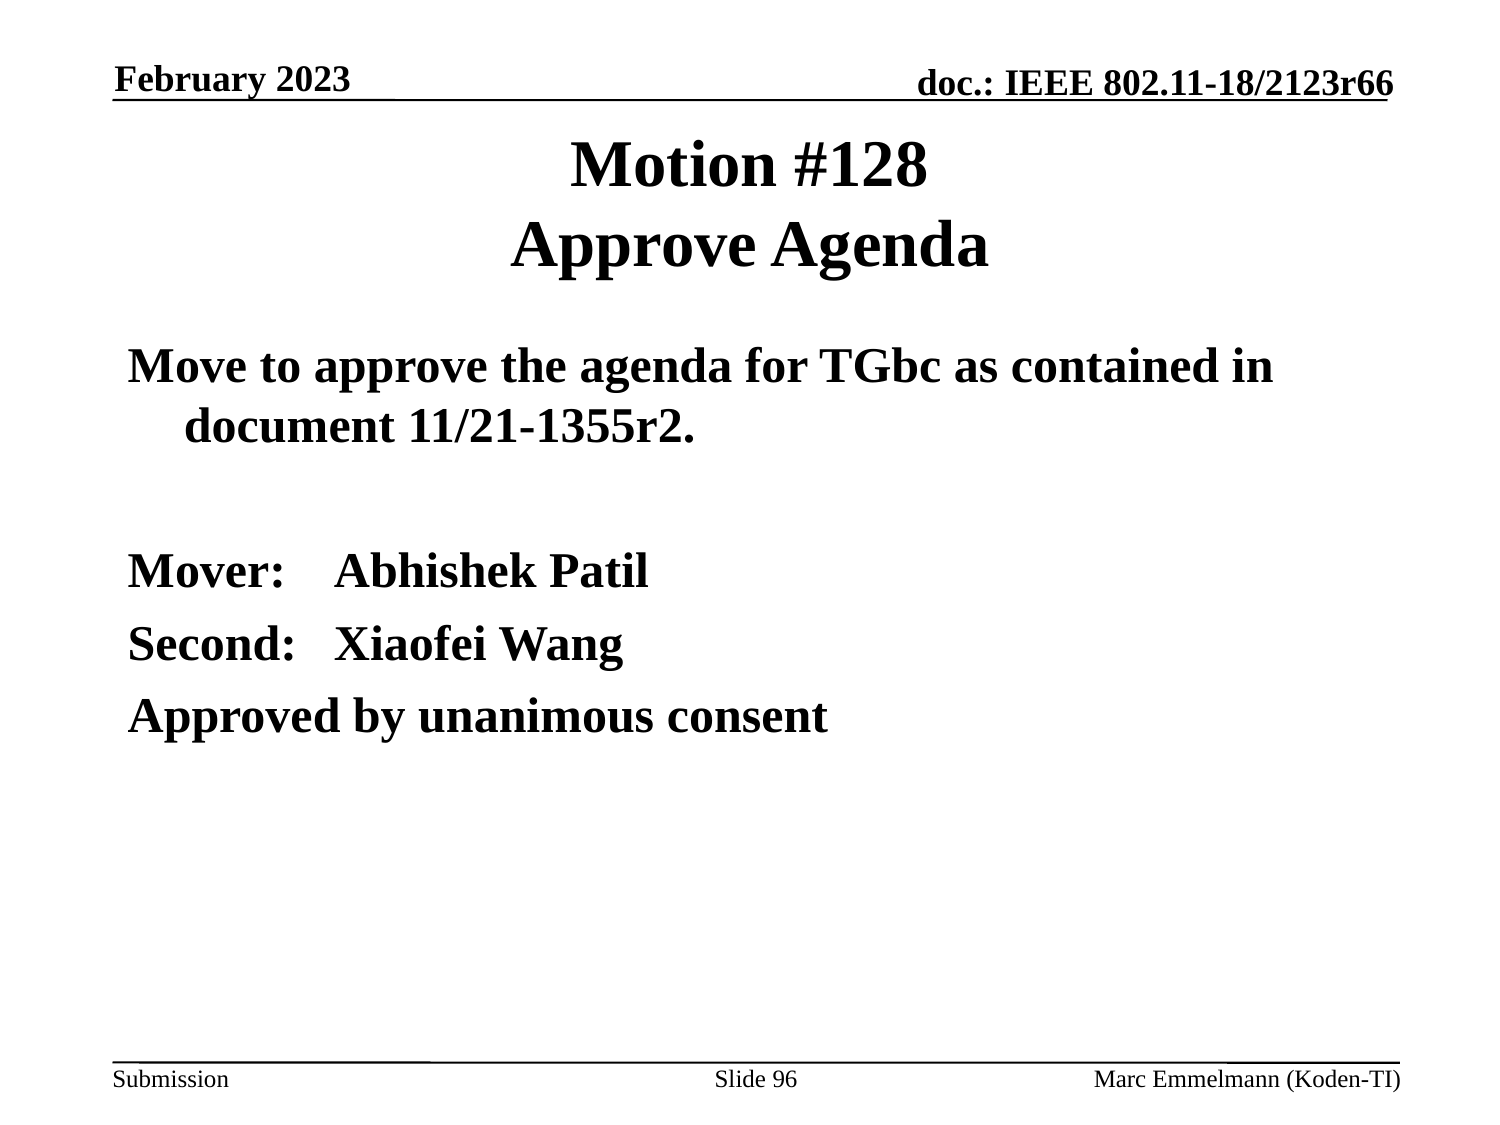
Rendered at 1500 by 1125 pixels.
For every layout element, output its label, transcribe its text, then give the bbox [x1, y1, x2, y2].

footer Marc Emmelmann (Koden-TI) [878, 1061, 1402, 1093]
slide_number Slide 96 [712, 1061, 800, 1123]
list Move to approve the agenda for TGbc as contained in document 11/21-1355r2. Mover: Abhishek Patil Second: Xiaofei Wang Approved by unanimous consent [112, 324, 1388, 1000]
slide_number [114, 54, 423, 100]
title Motion #128 Approve Agenda [112, 112, 1388, 288]
